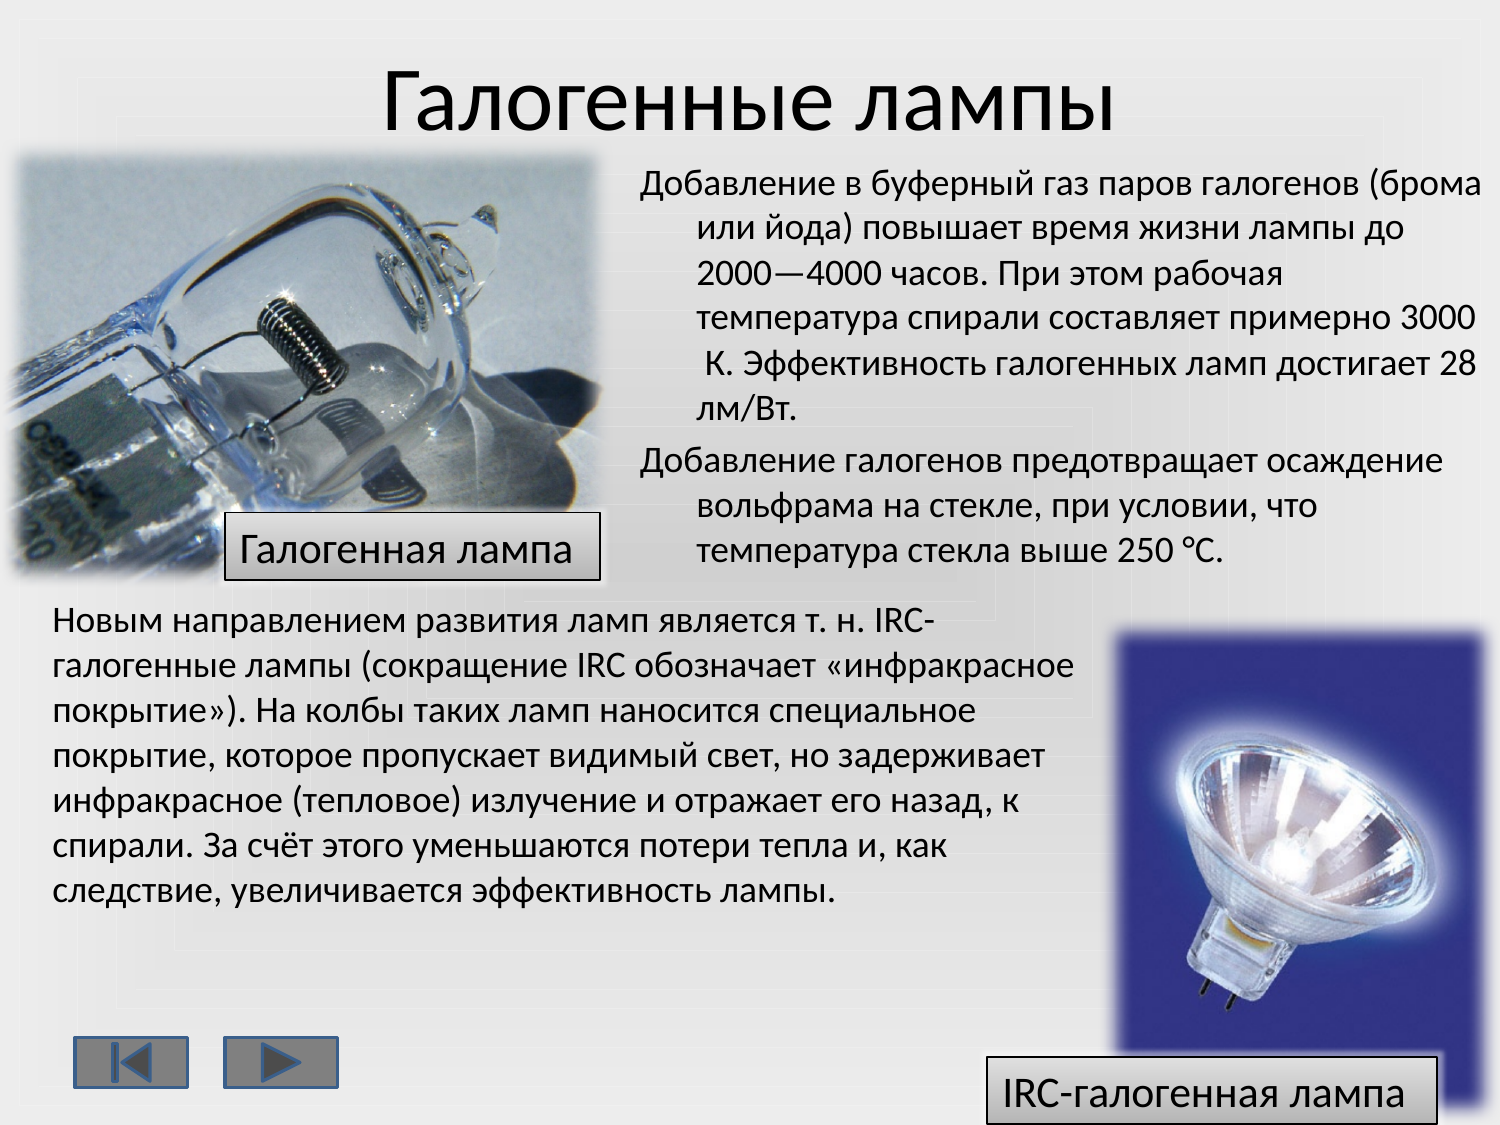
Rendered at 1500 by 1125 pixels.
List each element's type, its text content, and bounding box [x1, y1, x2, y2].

title Галогенные лампы [75, 0, 1425, 188]
text_box IRC-галогенная лампа [986, 1056, 1090, 1125]
text_box Новым направлением развития ламп является т. н. IRC-галогенные лампы (сокращение IRC обозначает «инфракрасное покрытие»). На колбы таких ламп наносится специальное покрытие, которое пропускает видимый свет, но задерживает инфракрасное (тепловое) излучение и отражает его назад, к спирали. За счёт этого уменьшаются потери тепла и, как следствие, увеличивается эффективность лампы. [37, 587, 1100, 918]
picture [0, 136, 613, 588]
list Добавление в буферный газ паров галогенов (брома или йода) повышает время жизни лампы до 2000—4000 часов. При этом рабочая температура спирали составляет примерно 3000 К. Эффективность галогенных ламп достигает 28 лм/Вт. Добавление галогенов предотвращает осаждение вольфрама на стекле, при условии, что температура стекла выше 250 °С. [624, 149, 1500, 588]
picture [1098, 614, 1500, 1125]
text_box [223, 1036, 339, 1089]
text_box [73, 1036, 189, 1089]
